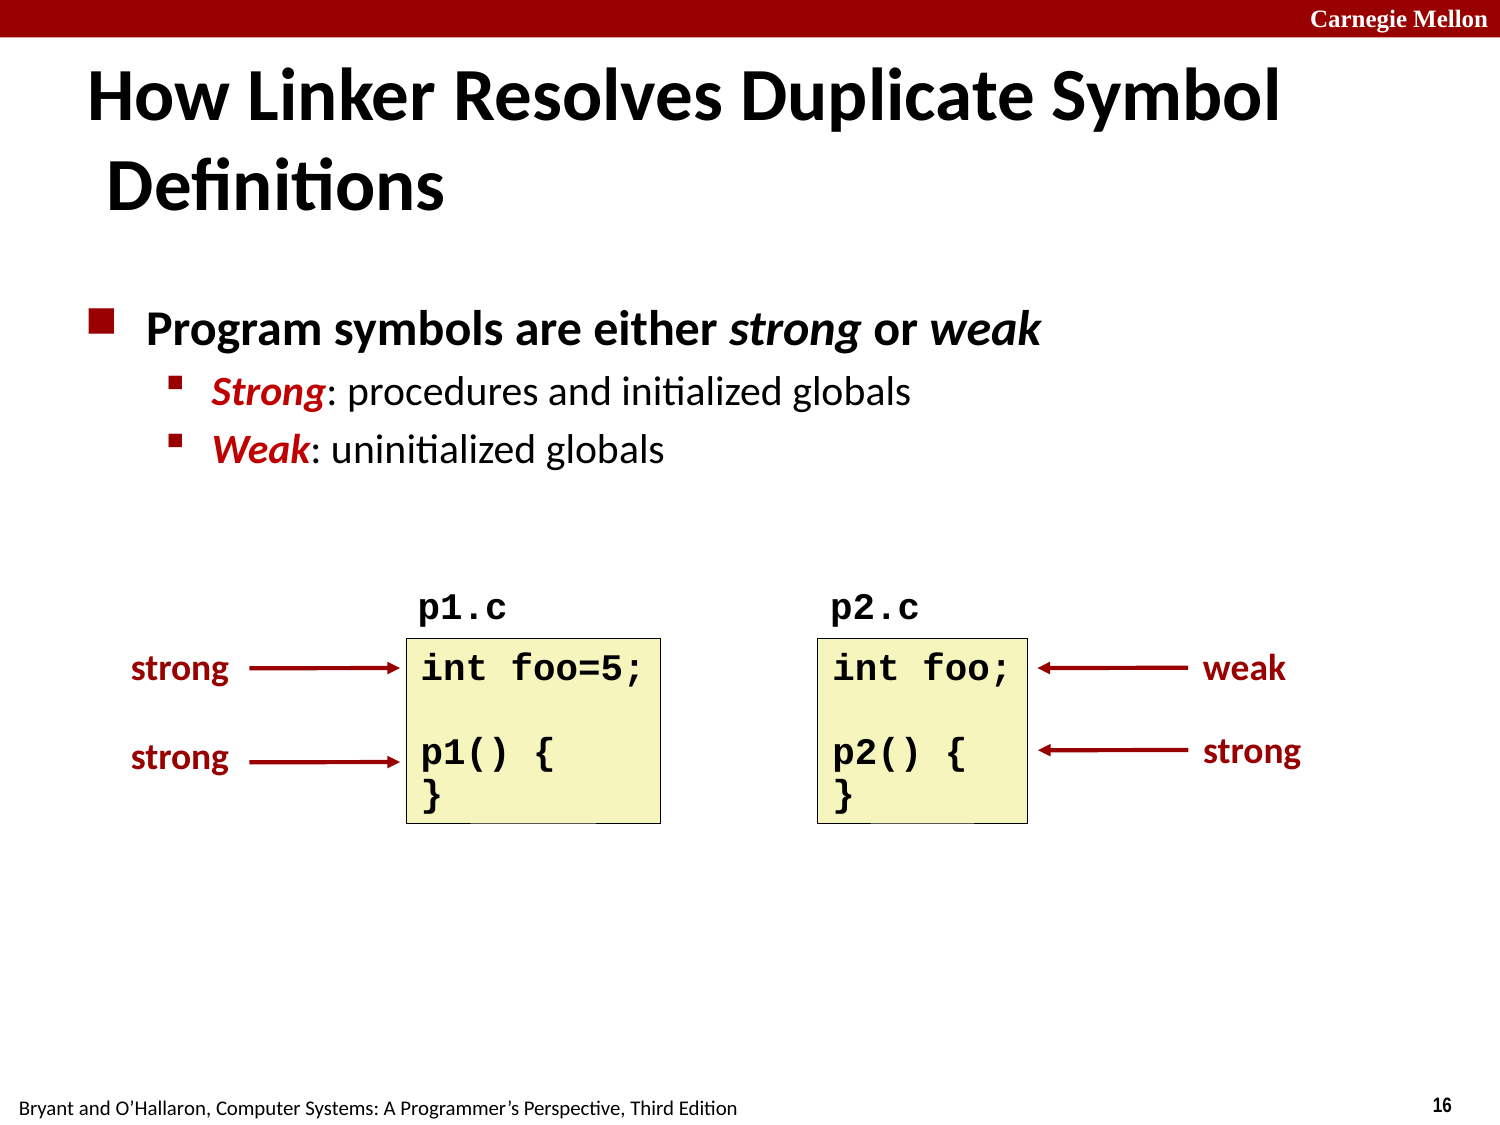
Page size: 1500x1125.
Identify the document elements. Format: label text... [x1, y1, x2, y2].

text_box int foo=5; p1() { } [405, 638, 661, 823]
title How Linker Resolves Duplicate Symbol Definitions [71, 71, 1500, 201]
text_box [1037, 661, 1189, 675]
text_box strong [1188, 720, 1317, 780]
text_box strong [115, 726, 244, 787]
text_box weak [1188, 637, 1302, 697]
text_box int foo; p2() { } [817, 638, 1028, 823]
text_box strong [115, 637, 244, 698]
list Program symbols are either strong or weak Strong: procedures and initialized globals Weak: uninitialized globals [74, 287, 1438, 526]
text_box p2.c [815, 577, 935, 636]
text_box [249, 755, 400, 769]
text_box [249, 661, 400, 675]
text_box [1038, 744, 1189, 757]
text_box p1.c [402, 577, 523, 636]
